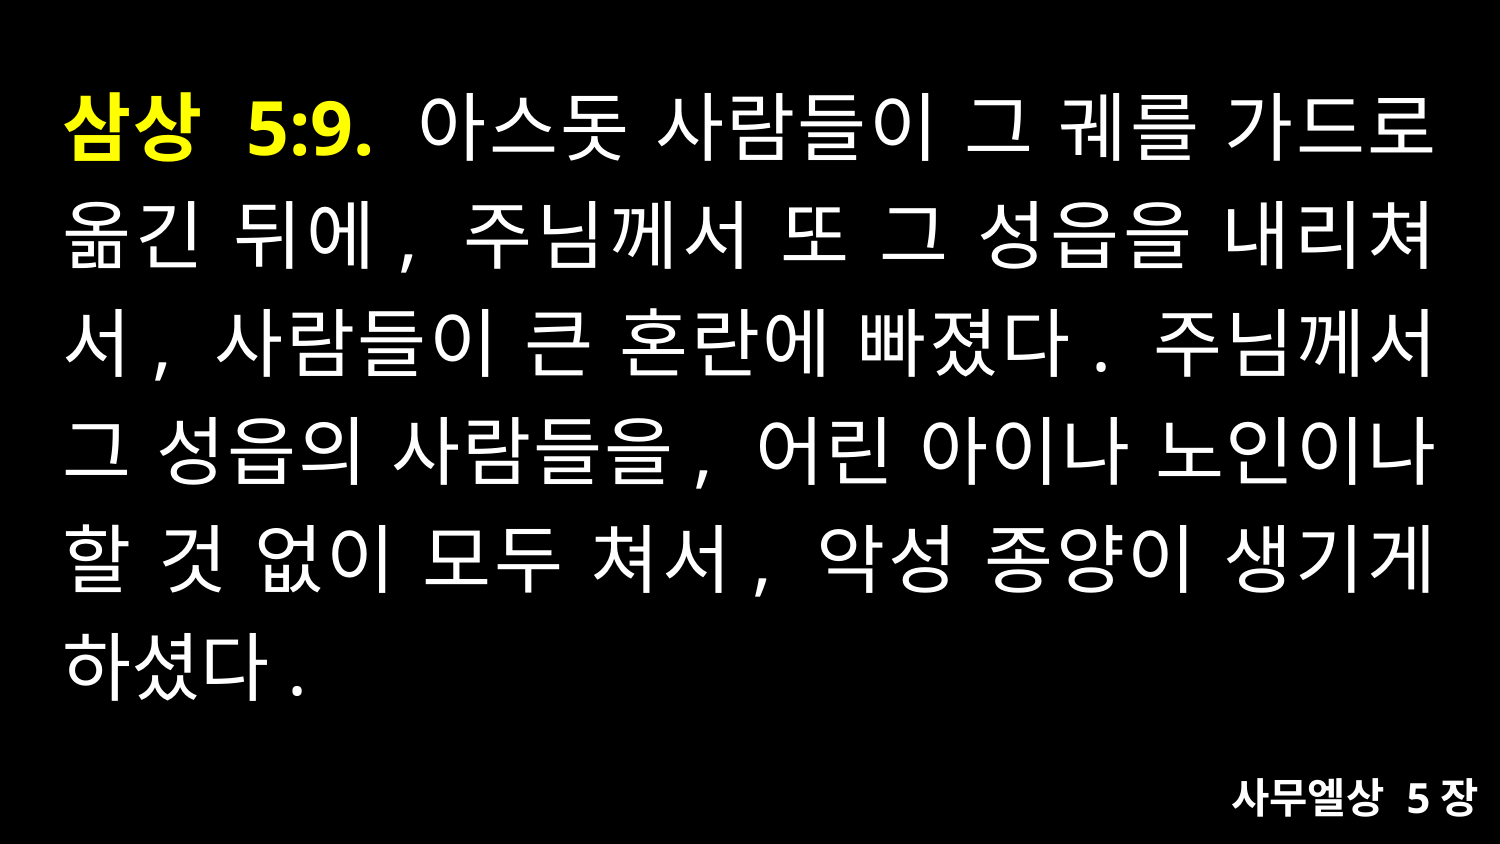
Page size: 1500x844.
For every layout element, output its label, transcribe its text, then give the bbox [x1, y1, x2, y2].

subtitle 사무엘상 5장 [916, 770, 1500, 844]
title 삼상 5:9. 아스돗 사람들이 그 궤를 가드로 옮긴 뒤에, 주님께서 또 그 성읍을 내리쳐서, 사람들이 큰 혼란에 빠졌다. 주님께서 그 성읍의 사람들을, 어린 아이나 노인이나 할 것 없이 모두 쳐서, 악성 종양이 생기게 하셨다. [0, 0, 1500, 844]
